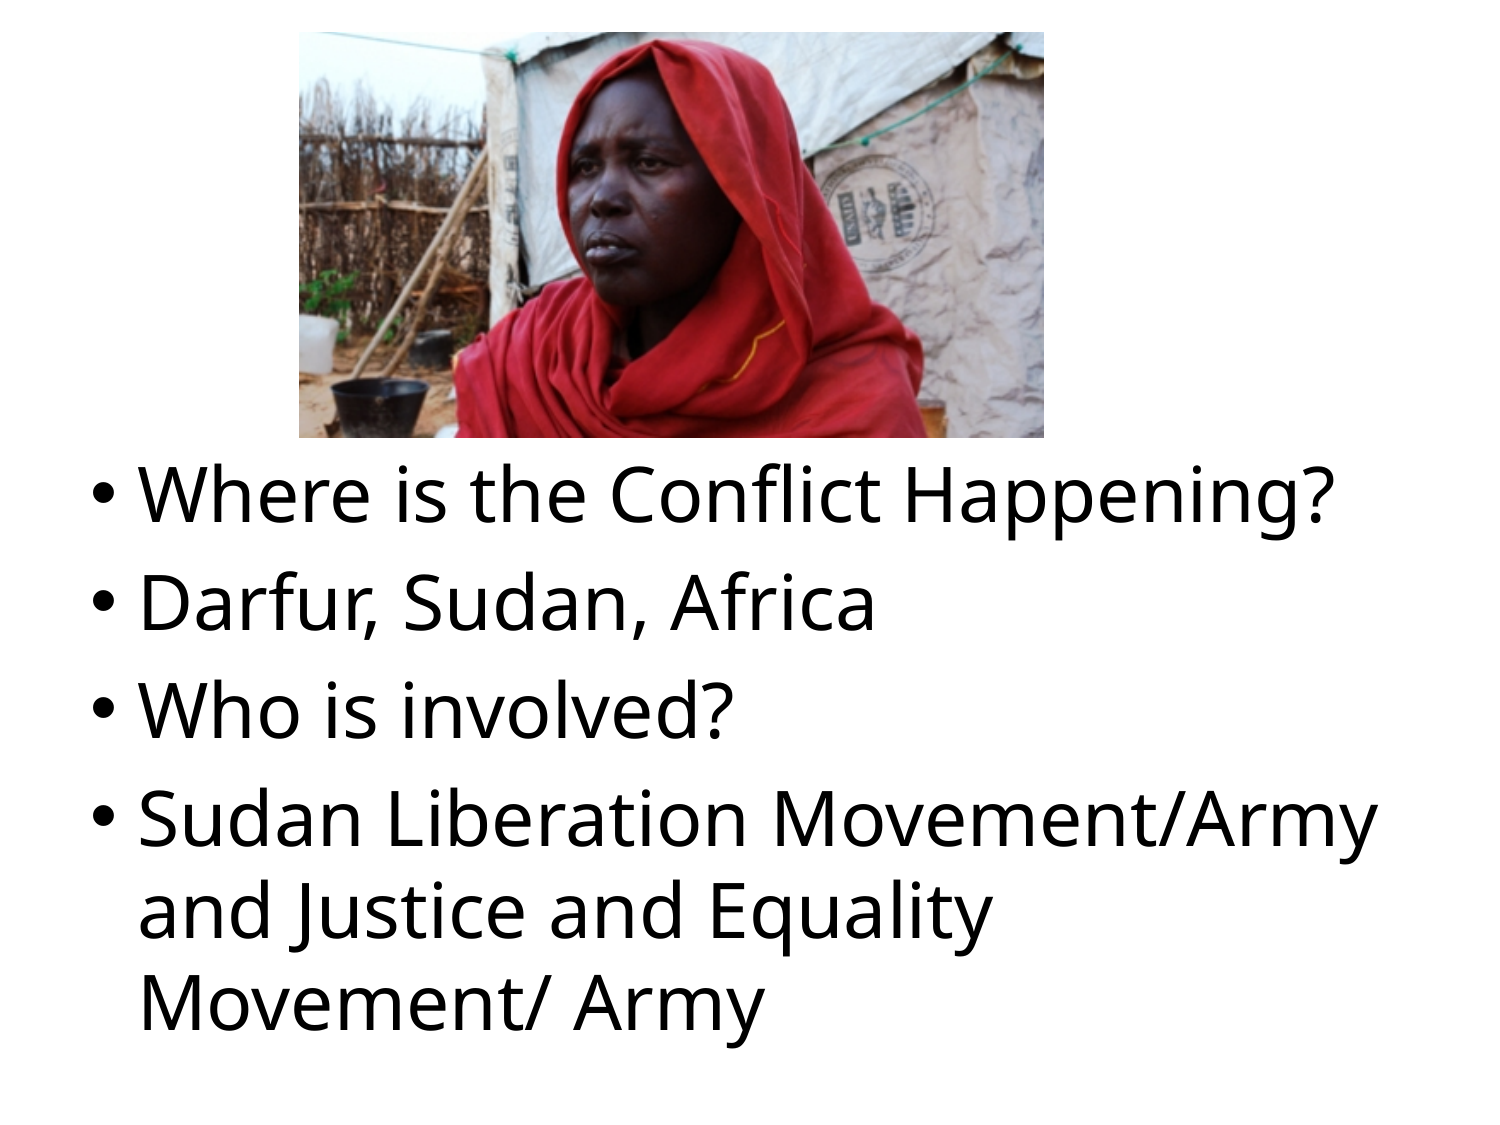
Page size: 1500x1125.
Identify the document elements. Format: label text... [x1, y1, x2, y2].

list Where is the Conflict Happening? Darfur, Sudan, Africa Who is involved? Sudan Liberation Movement/Army and Justice and Equality Movement/ Army [75, 437, 1397, 1069]
picture [298, 32, 1044, 439]
